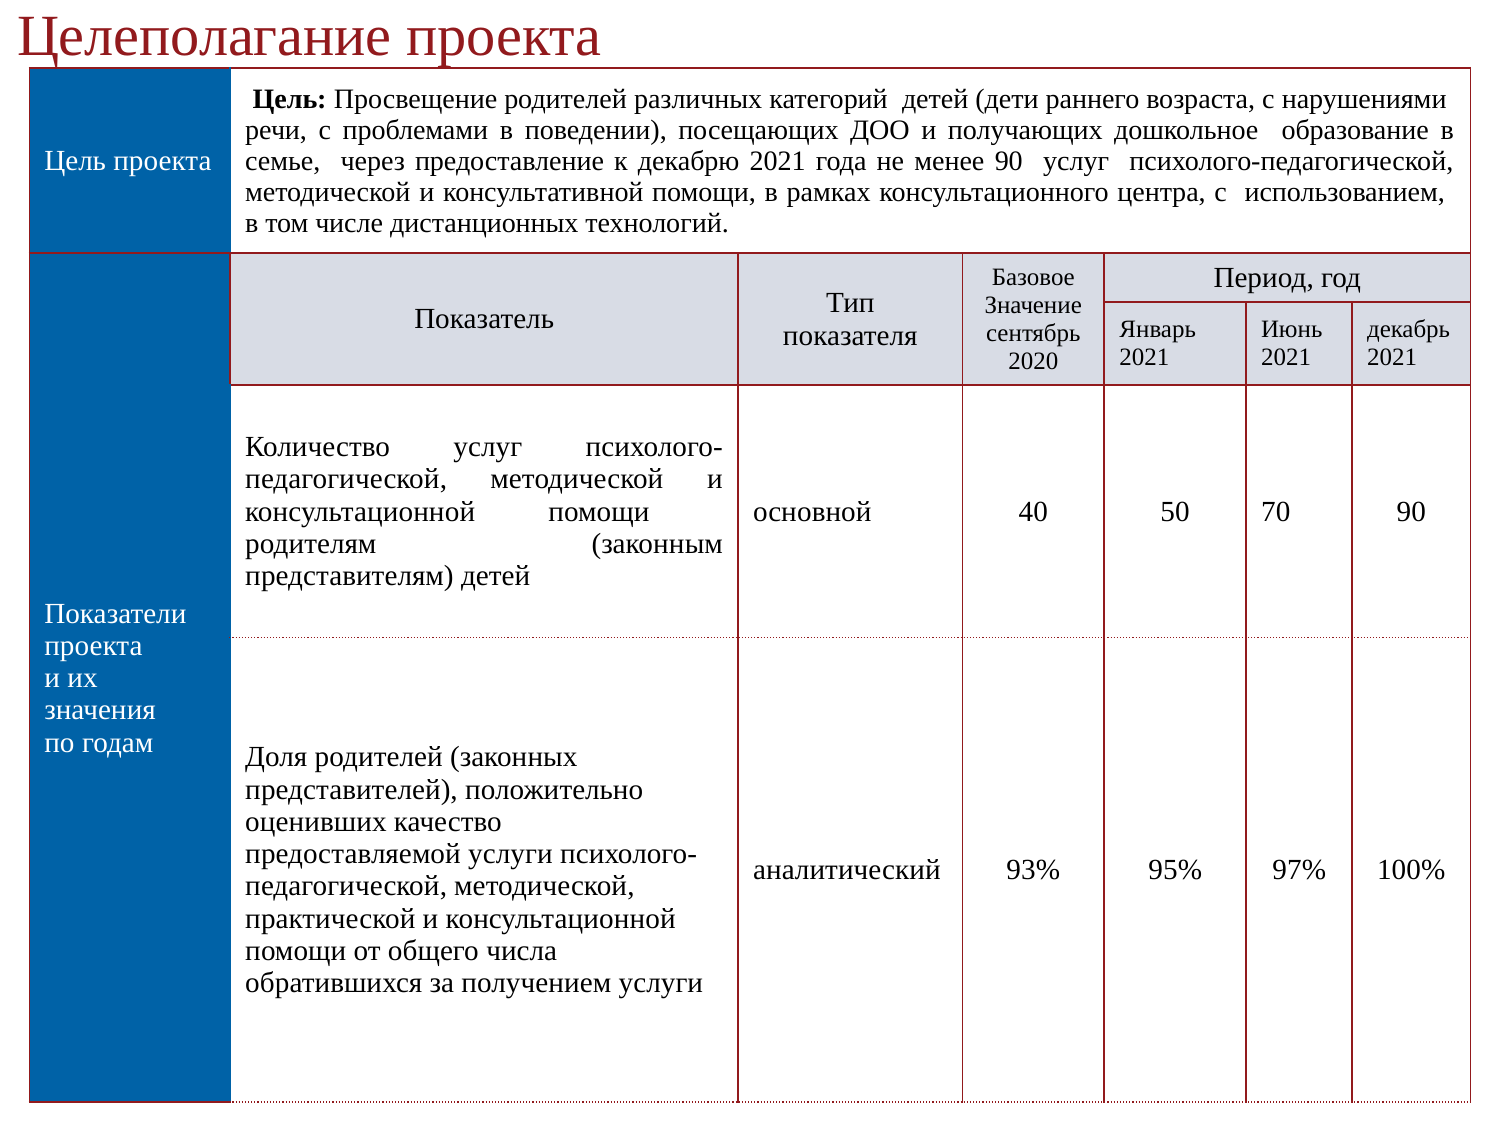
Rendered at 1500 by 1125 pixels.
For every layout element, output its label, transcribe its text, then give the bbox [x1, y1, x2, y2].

table_cell Количество услуг психолого-педагогической, методической и консультационной помощи родителям (законным представителям) детей [231, 386, 737, 637]
table_cell 90 [1353, 386, 1470, 637]
table_cell Январь 2021 [1105, 303, 1245, 384]
table_cell Базовое Значение сентябрь 2020 [963, 254, 1103, 384]
table_cell 95% [1105, 637, 1245, 1102]
table_cell 70 [1247, 386, 1351, 637]
table_cell Показатель [231, 254, 737, 384]
table_header Цель проекта [30, 69, 229, 252]
table_cell Тип показателя [739, 254, 962, 384]
table_header Цель: Просвещение родителей различных категорий детей (дети раннего возраста, с нарушениями речи, с проблемами в поведении), посещающих ДОО и получающих дошкольное образование в семье, через предоставление к декабрю 2021 года не менее 90 услуг психолого-педагогической, методической и консультативной помощи, в рамках консультационного центра, с использованием, в том числе дистанционных технологий. [231, 69, 1470, 252]
table_cell 97% [1247, 637, 1351, 1102]
table_cell основной [739, 386, 962, 637]
table_cell 93% [963, 637, 1103, 1102]
table_cell 50 [1105, 386, 1245, 637]
table_cell Доля родителей (законных представителей), положительно оценивших качество предоставляемой услуги психолого-педагогической, методической, практической и консультационной помощи от общего числа обратившихся за получением услуги [231, 637, 737, 1102]
table_cell Показатели проекта и их значения по годам [30, 254, 229, 1101]
table_cell Период, год [1105, 254, 1470, 301]
table_cell 100% [1353, 637, 1470, 1102]
table_cell декабрь 2021 [1353, 303, 1470, 384]
table_cell 40 [963, 386, 1103, 637]
table_cell аналитический [739, 637, 962, 1102]
text_box Целеполагание проекта [2, 7, 1113, 66]
table_cell Июнь 2021 [1247, 303, 1351, 384]
